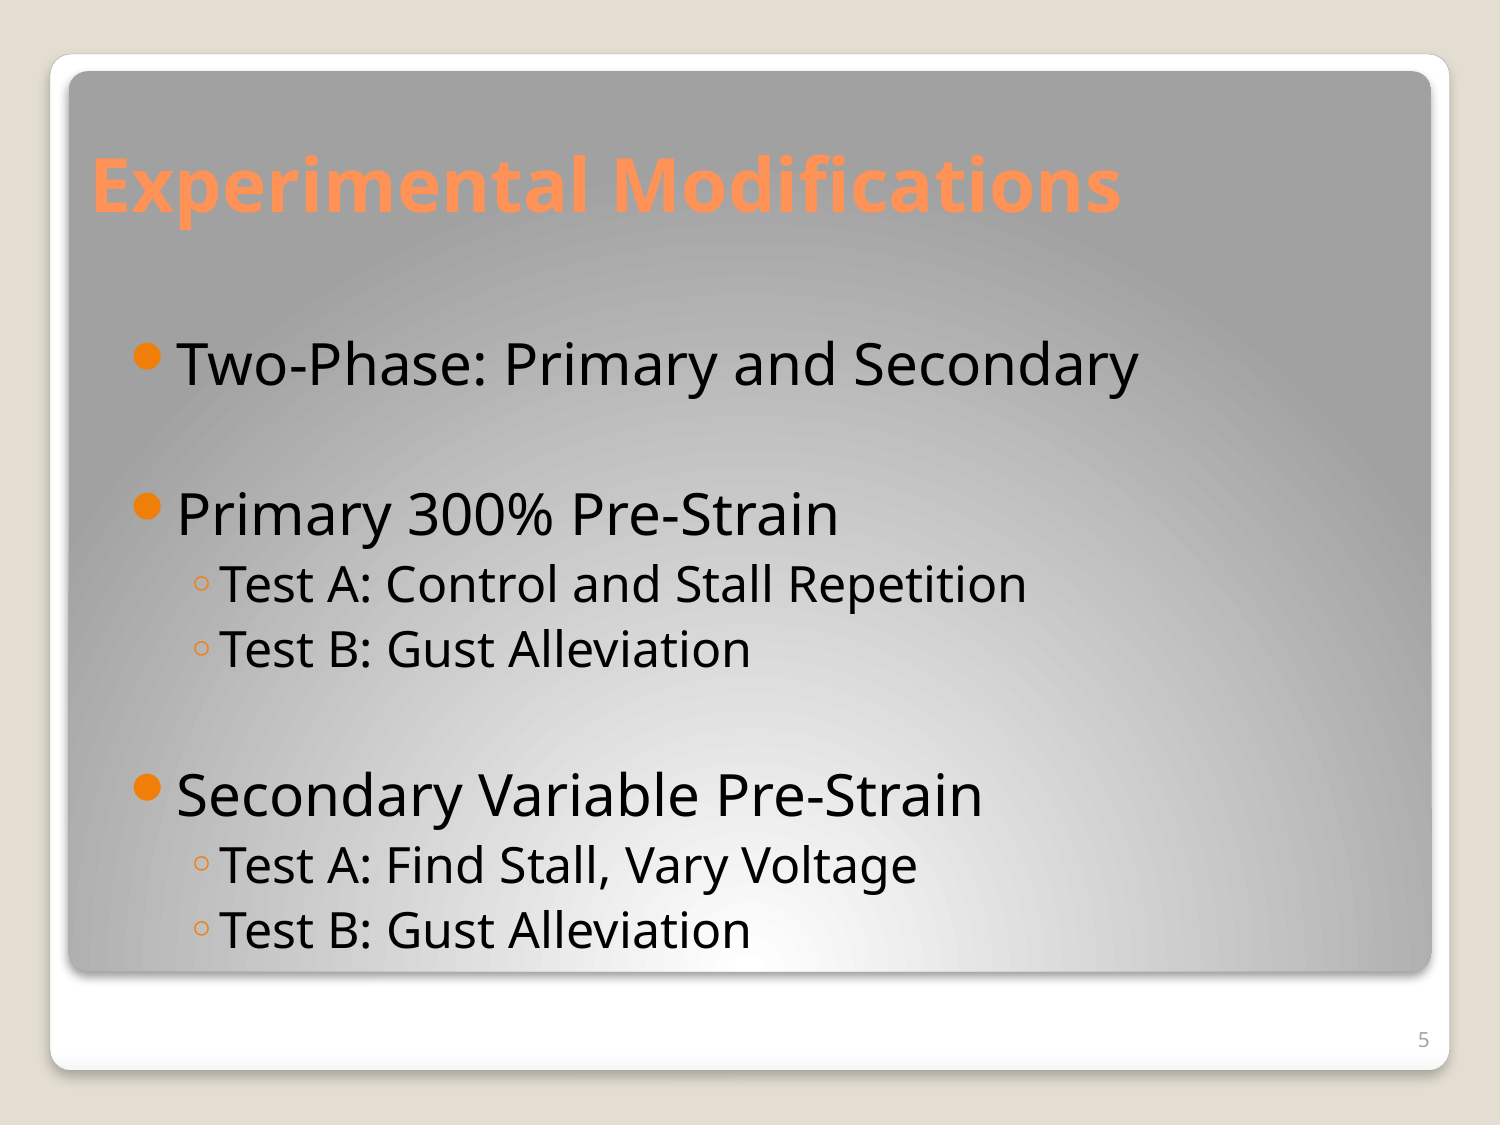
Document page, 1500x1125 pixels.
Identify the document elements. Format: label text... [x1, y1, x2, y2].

list Two-Phase: Primary and Secondary Primary 300% Pre-Strain Test A: Control and Stall Repetition Test B: Gust Alleviation Secondary Variable Pre-Strain Test A: Find Stall, Vary Voltage Test B: Gust Alleviation [99, 312, 1443, 975]
slide_number 5 [1369, 1002, 1445, 1063]
title Experimental Modifications [75, 62, 1418, 235]
